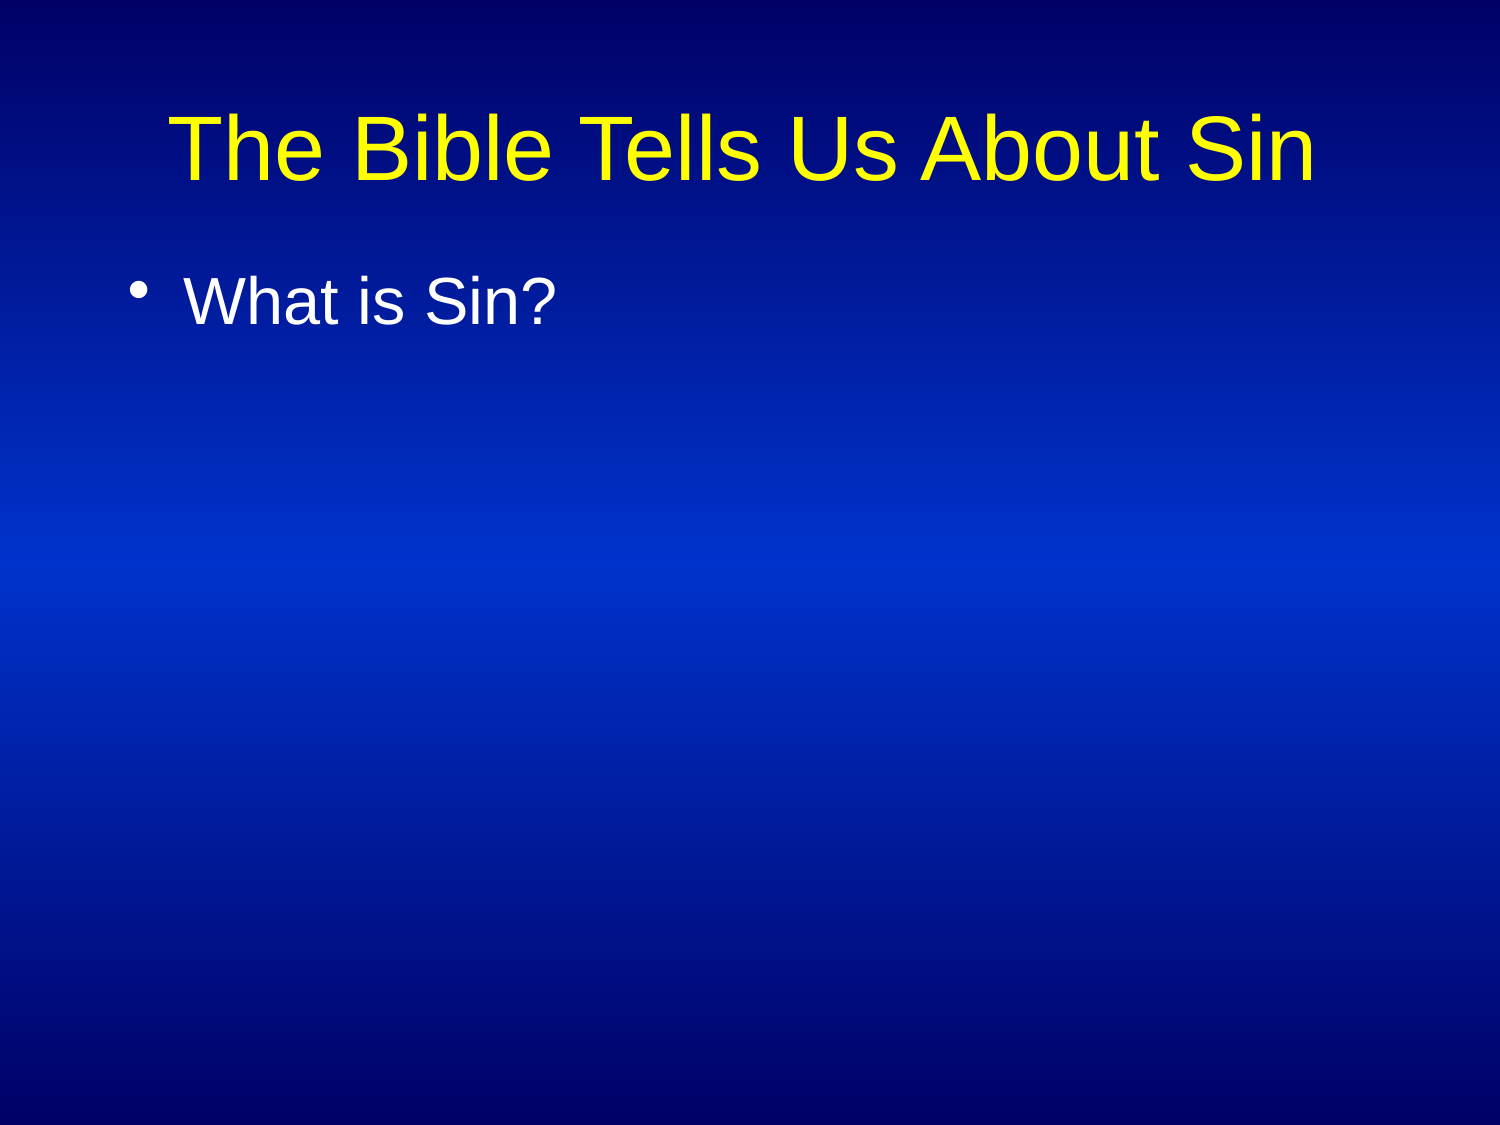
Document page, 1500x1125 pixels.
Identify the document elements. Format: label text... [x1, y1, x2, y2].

list What is Sin? [112, 249, 1450, 338]
title The Bible Tells Us About Sin [50, 50, 1438, 238]
